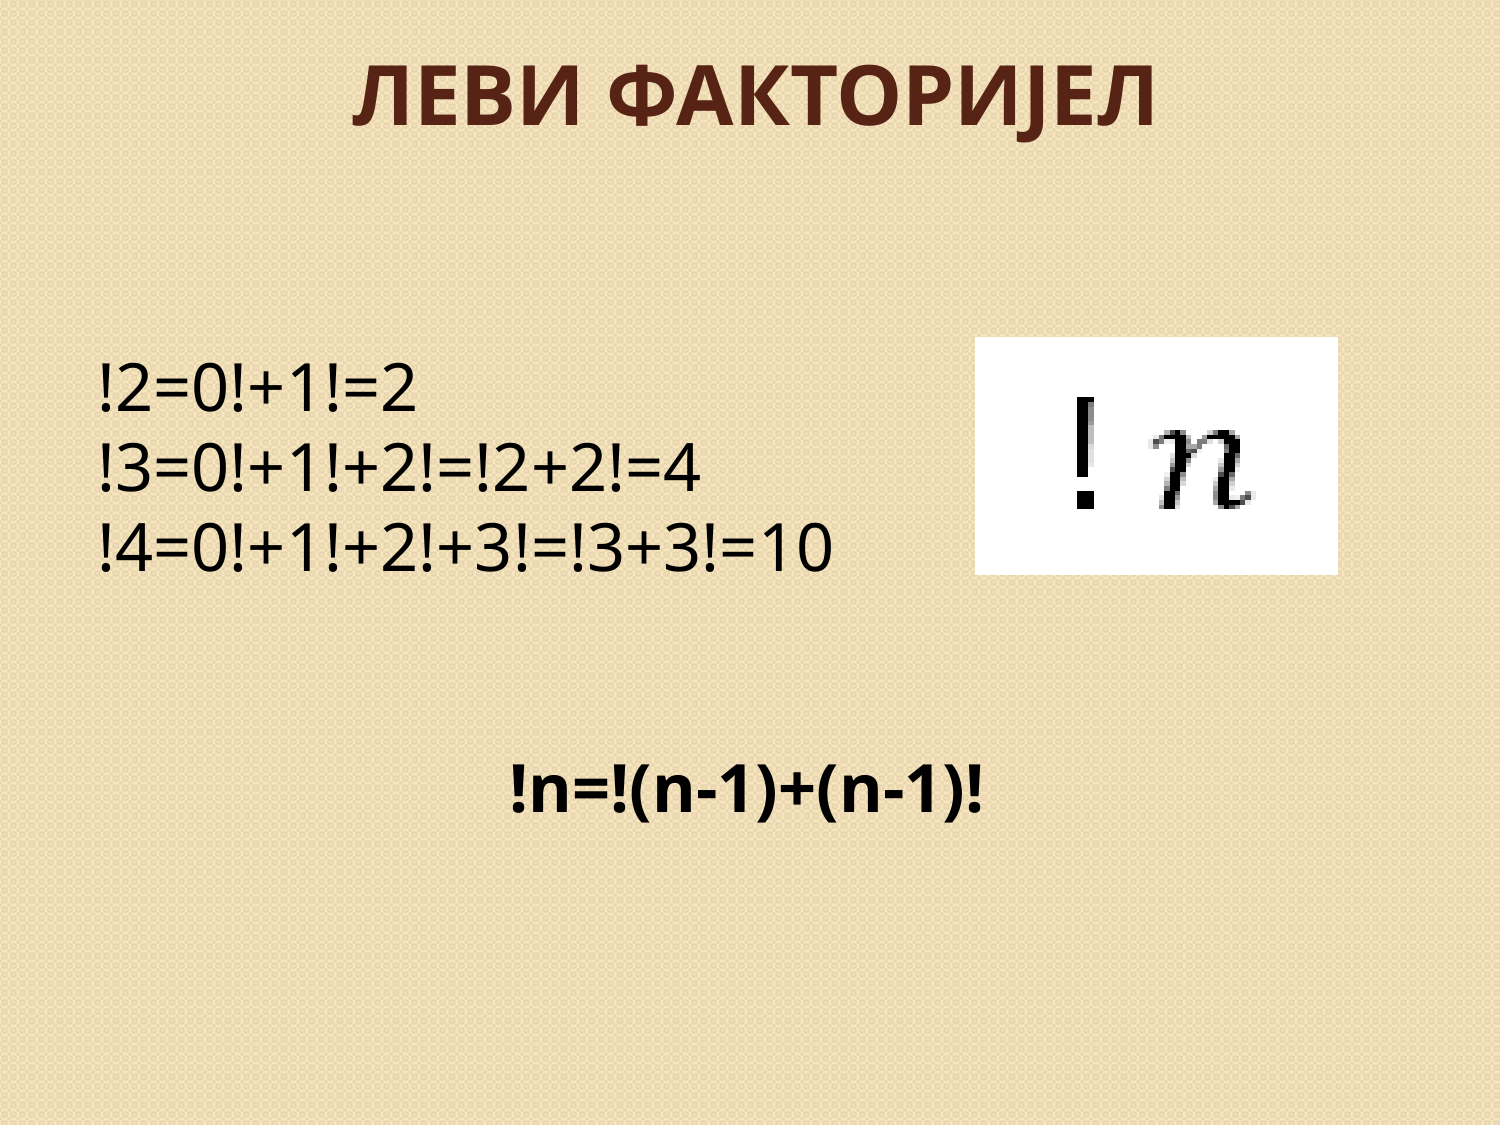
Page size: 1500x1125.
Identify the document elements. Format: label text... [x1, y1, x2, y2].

picture [974, 337, 1338, 576]
list !2=0!+1!=2 !3=0!+1!+2!=!2+2!=4 !4=0!+1!+2!+3!=!3+3!=10 !n=!(n-1)+(n-1)! [75, 337, 1413, 838]
title Леви факторијел [75, 35, 1438, 150]
